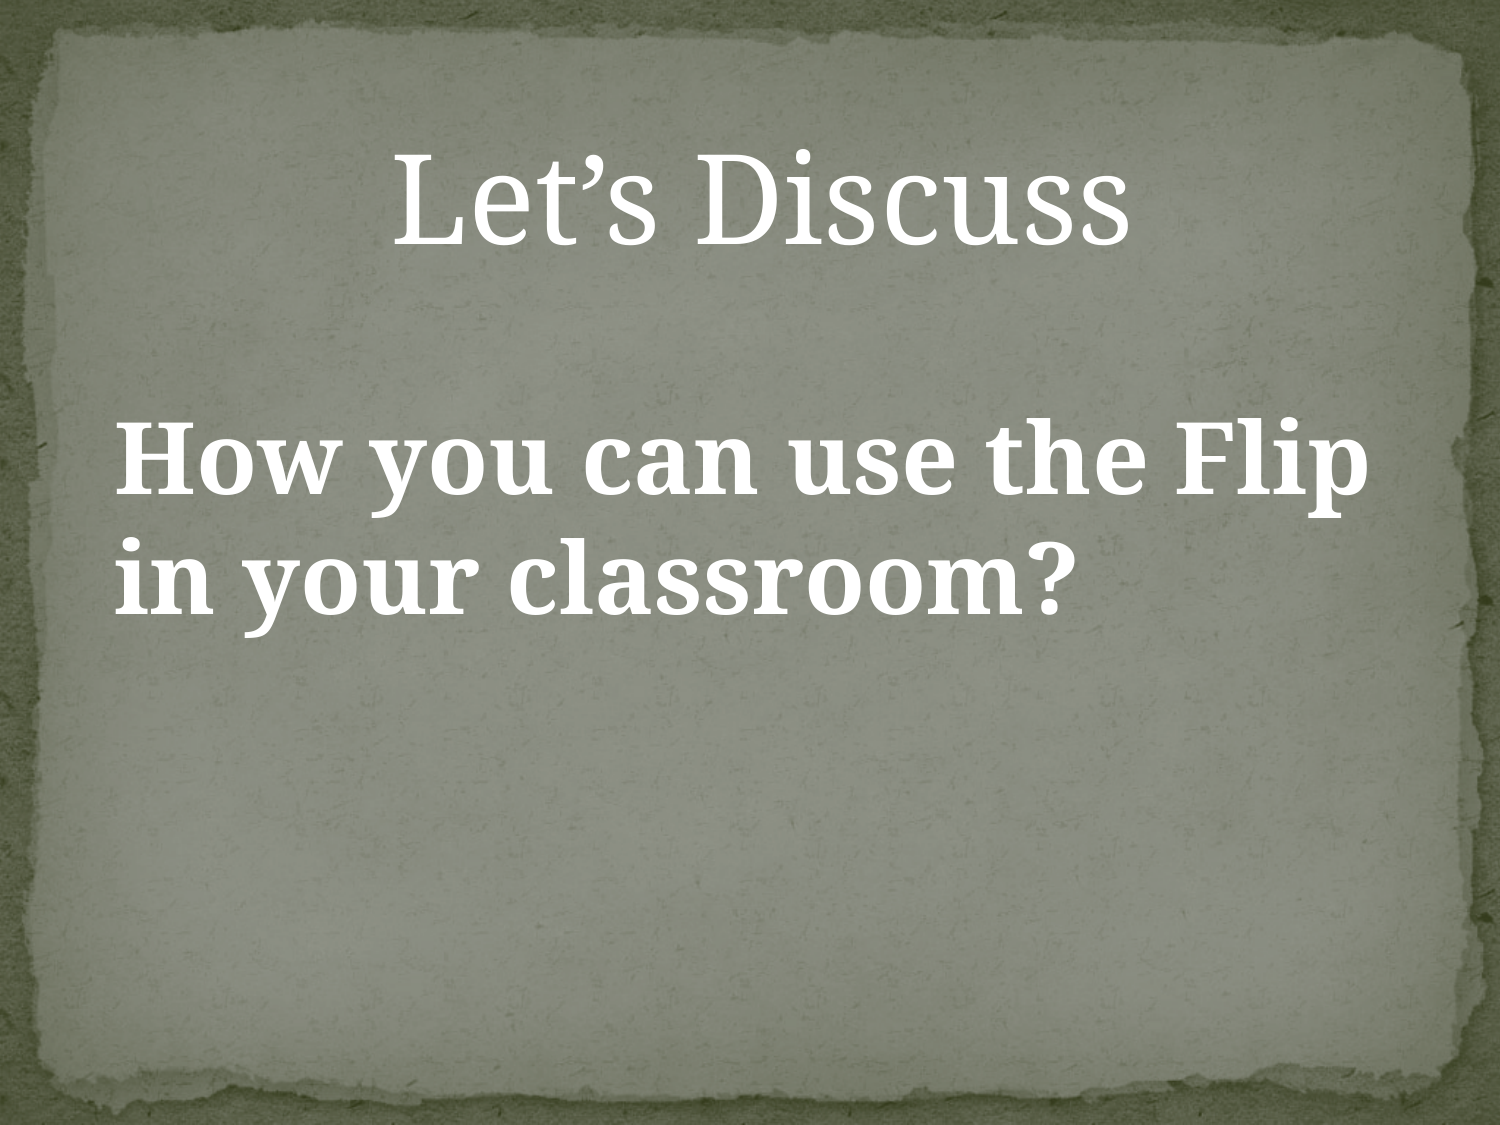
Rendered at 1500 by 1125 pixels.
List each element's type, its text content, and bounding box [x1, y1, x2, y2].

text_box Let’s Discuss [199, 112, 1325, 278]
text_box How you can use the Flip in your classroom? [99, 387, 1425, 643]
